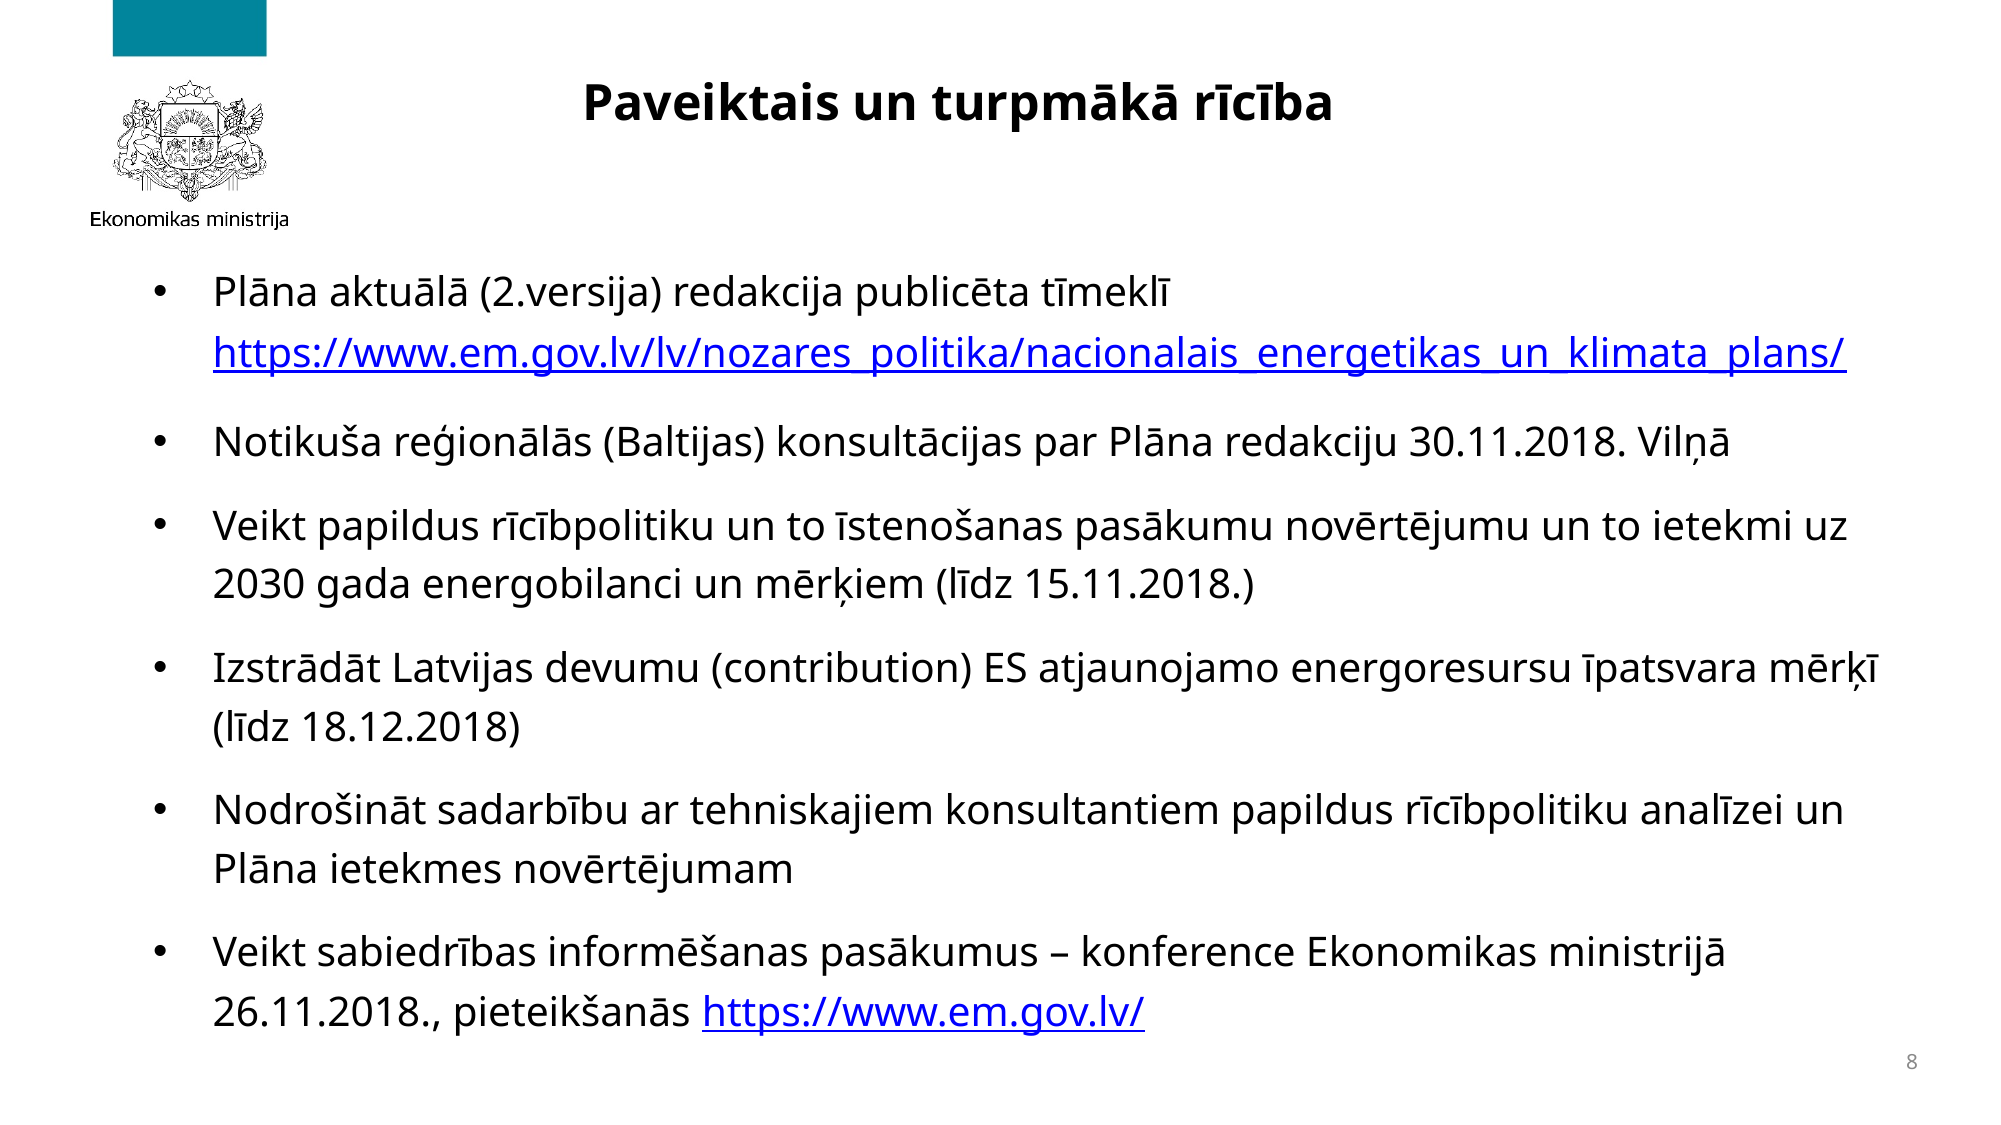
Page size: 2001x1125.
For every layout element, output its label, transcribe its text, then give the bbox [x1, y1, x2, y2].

title Paveiktais un turpmākā rīcība [566, 62, 1900, 233]
list Plāna aktuālā (2.versija) redakcija publicēta tīmeklī https://www.em.gov.lv/lv/nozares_politika/nacionalais_energetikas_un_klimata_plans/ Notikuša reģionālās (Baltijas) konsultācijas par Plāna redakciju 30.11.2018. Vilņā Veikt papildus rīcībpolitiku un to īstenošanas pasākumu novērtējumu un to ietekmi uz 2030 gada energobilanci un mērķiem (līdz 15.11.2018.) Izstrādāt Latvijas devumu (contribution) ES atjaunojamo energoresursu īpatsvara mērķī (līdz 18.12.2018) Nodrošināt sadarbību ar tehniskajiem konsultantiem papildus rīcībpolitiku analīzei un Plāna ietekmes novērtējumam Veikt sabiedrības informēšanas pasākumus – konference Ekonomikas ministrijā 26.11.2018., pieteikšanās https://www.em.gov.lv/ [137, 248, 1900, 1063]
slide_number 8 [1866, 1037, 1934, 1088]
picture [91, 0, 288, 230]
